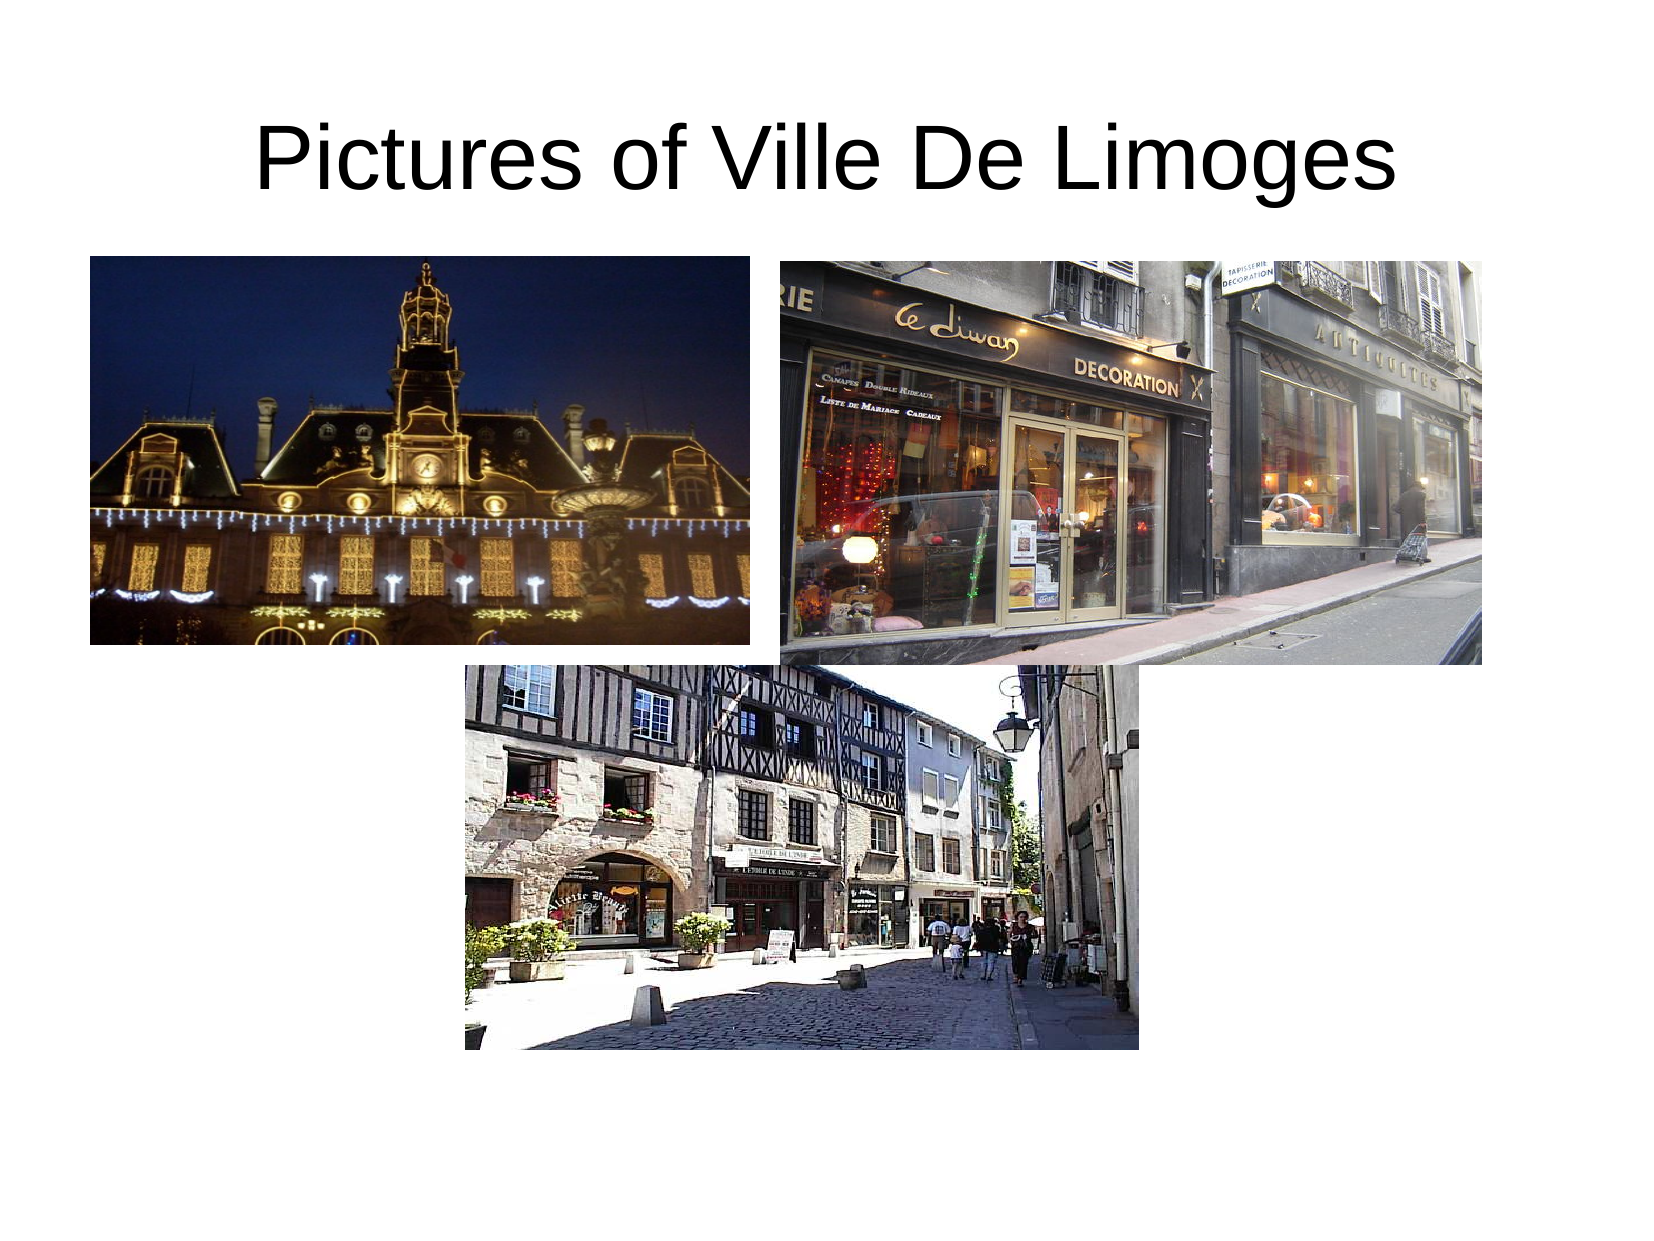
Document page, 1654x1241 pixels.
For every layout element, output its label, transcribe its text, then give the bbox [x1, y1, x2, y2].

picture [89, 256, 751, 646]
title Pictures of Ville De Limoges [82, 49, 1571, 257]
picture [464, 261, 1482, 1051]
